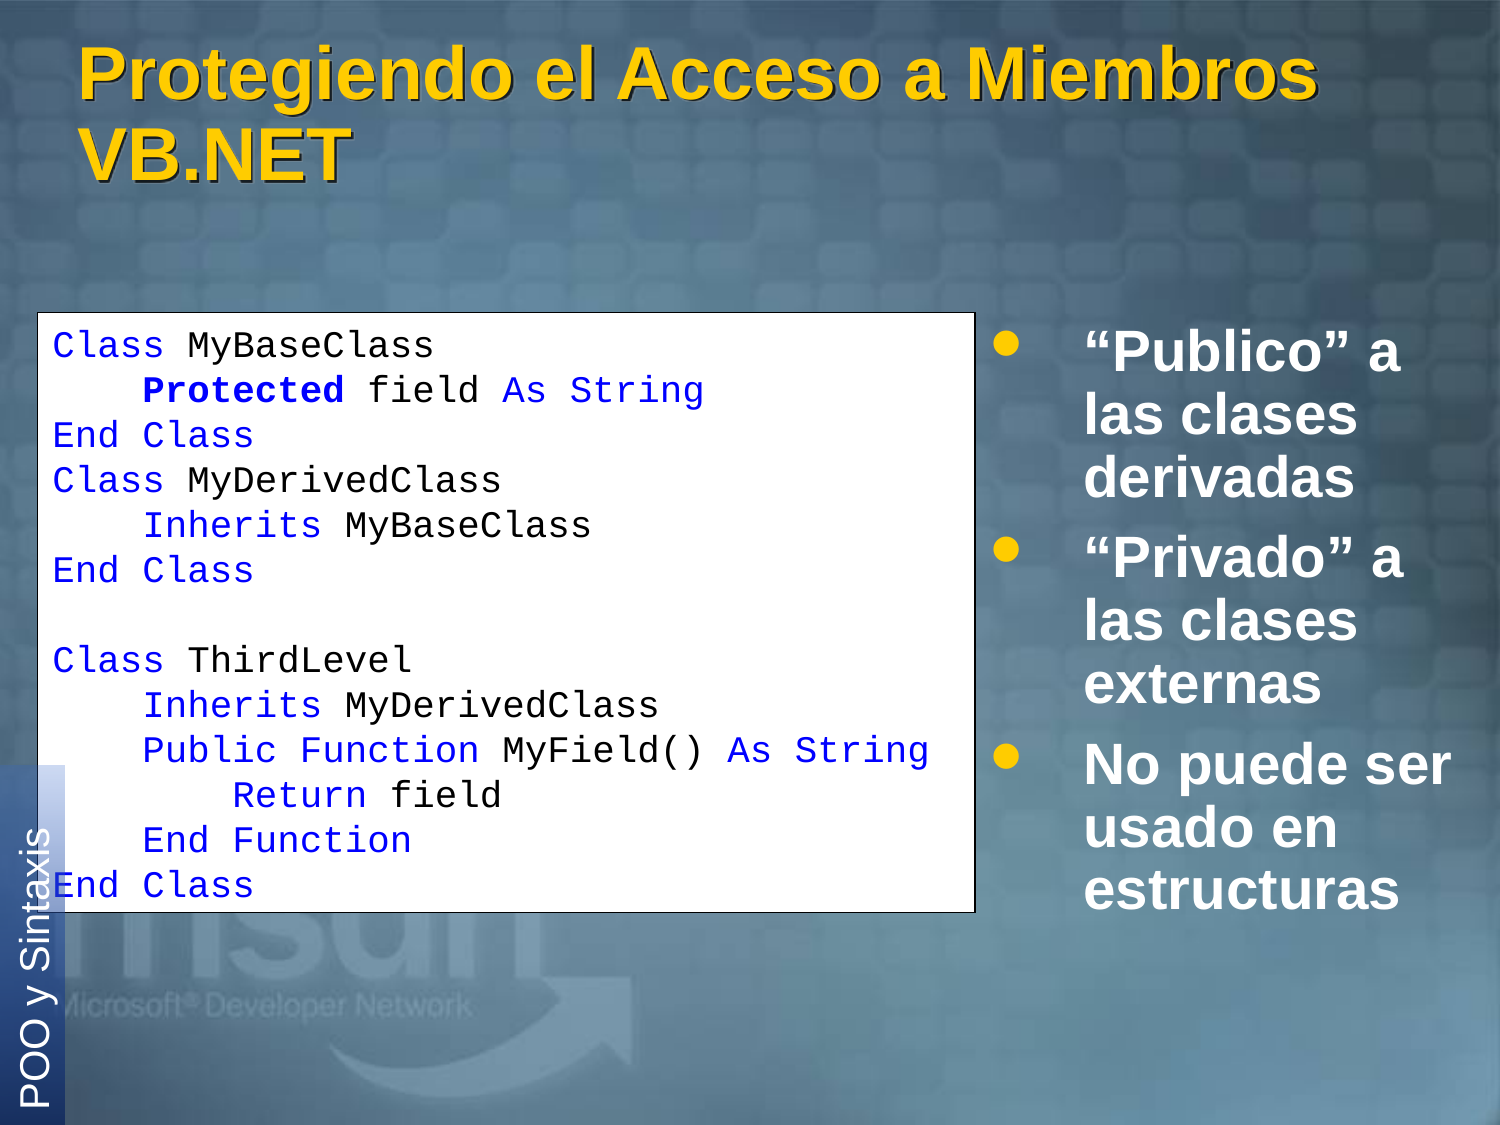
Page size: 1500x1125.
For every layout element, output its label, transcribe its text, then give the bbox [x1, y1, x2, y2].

picture [0, 0, 1500, 765]
text_box POO y Sintaxis [0, 765, 65, 1125]
text_box Class MyBaseClass Protected field As String End Class Class MyDerivedClass Inherits MyBaseClass End Class Class ThirdLevel Inherits MyDerivedClass Public Function MyField() As String Return field End Function End Class [37, 312, 975, 913]
title Protegiendo el Acceso a Miembros VB.NET [62, 99, 1440, 205]
text_box “Publico” a las clases derivadas “Privado” a las clases externas No puede ser usado en estructuras [974, 313, 1500, 1038]
picture [65, 913, 1500, 1125]
